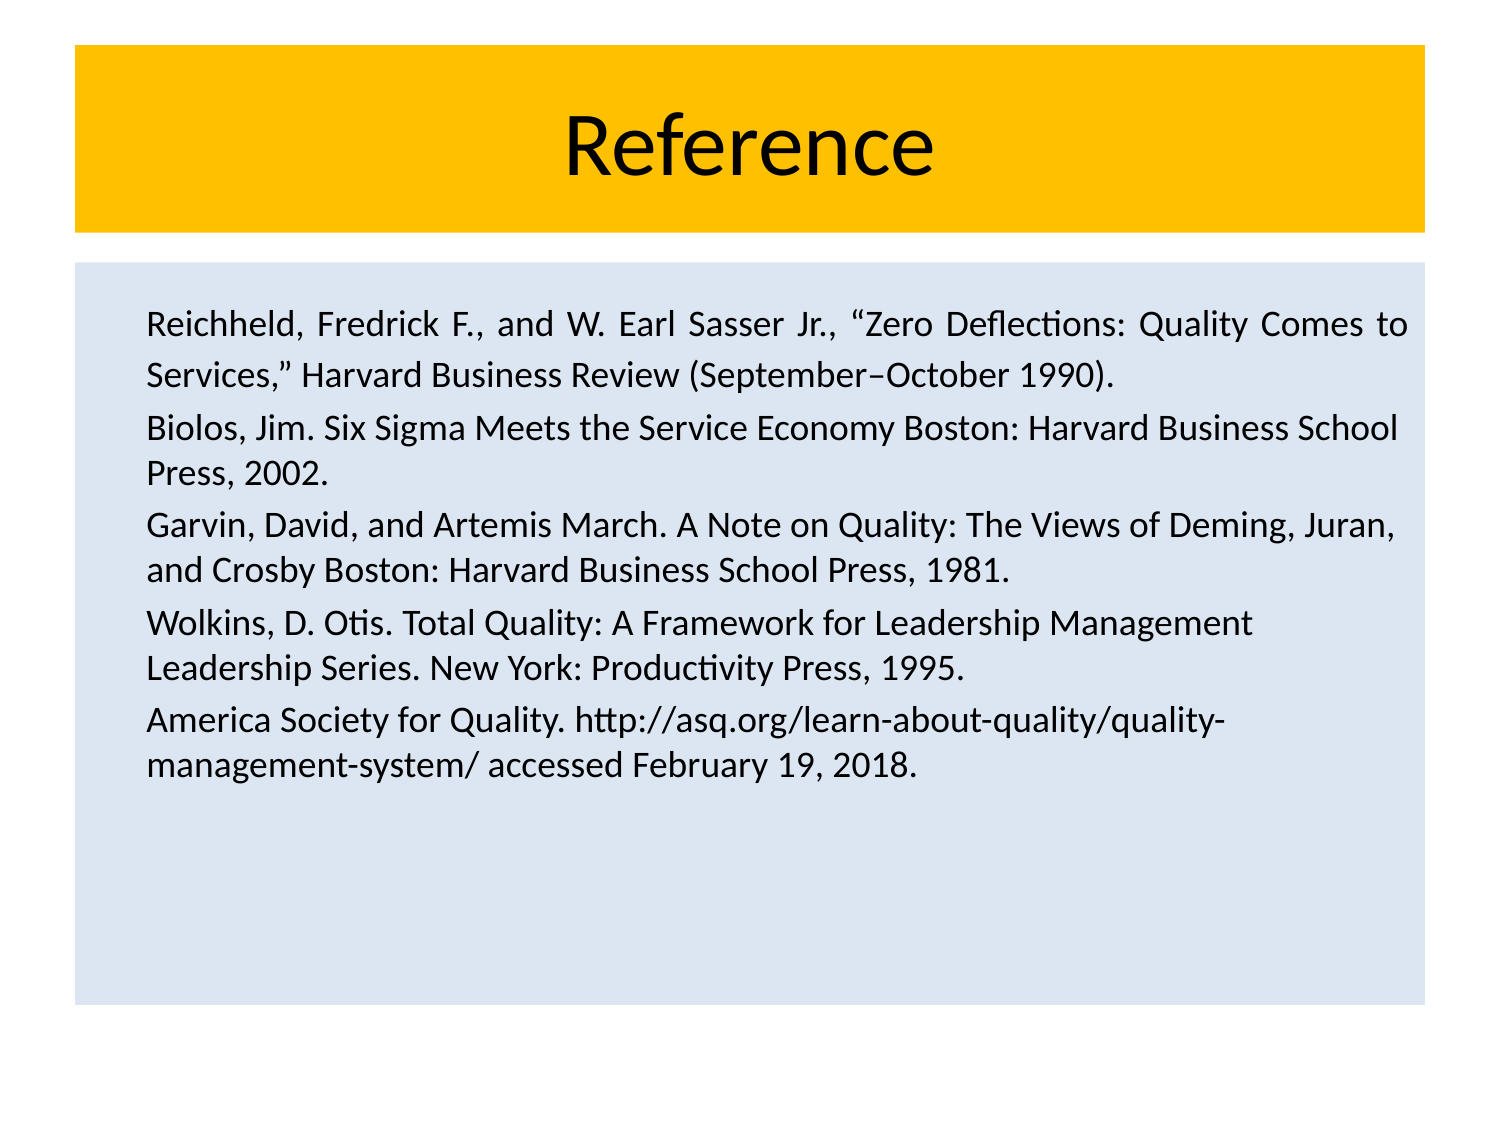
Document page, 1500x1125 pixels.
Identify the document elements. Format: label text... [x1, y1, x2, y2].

title Reference [75, 45, 1425, 233]
list Reichheld, Fredrick F., and W. Earl Sasser Jr., “Zero Deflections: Quality Comes to Services,” Harvard Business Review (September–October 1990). Biolos, Jim. Six Sigma Meets the Service Economy Boston: Harvard Business School Press, 2002. Garvin, David, and Artemis March. A Note on Quality: The Views of Deming, Juran, and Crosby Boston: Harvard Business School Press, 1981. Wolkins, D. Otis. Total Quality: A Framework for Leadership Management Leadership Series. New York: Productivity Press, 1995. America Society for Quality. http://asq.org/learn-about-quality/quality-management-system/ accessed February 19, 2018. [75, 262, 1425, 1005]
